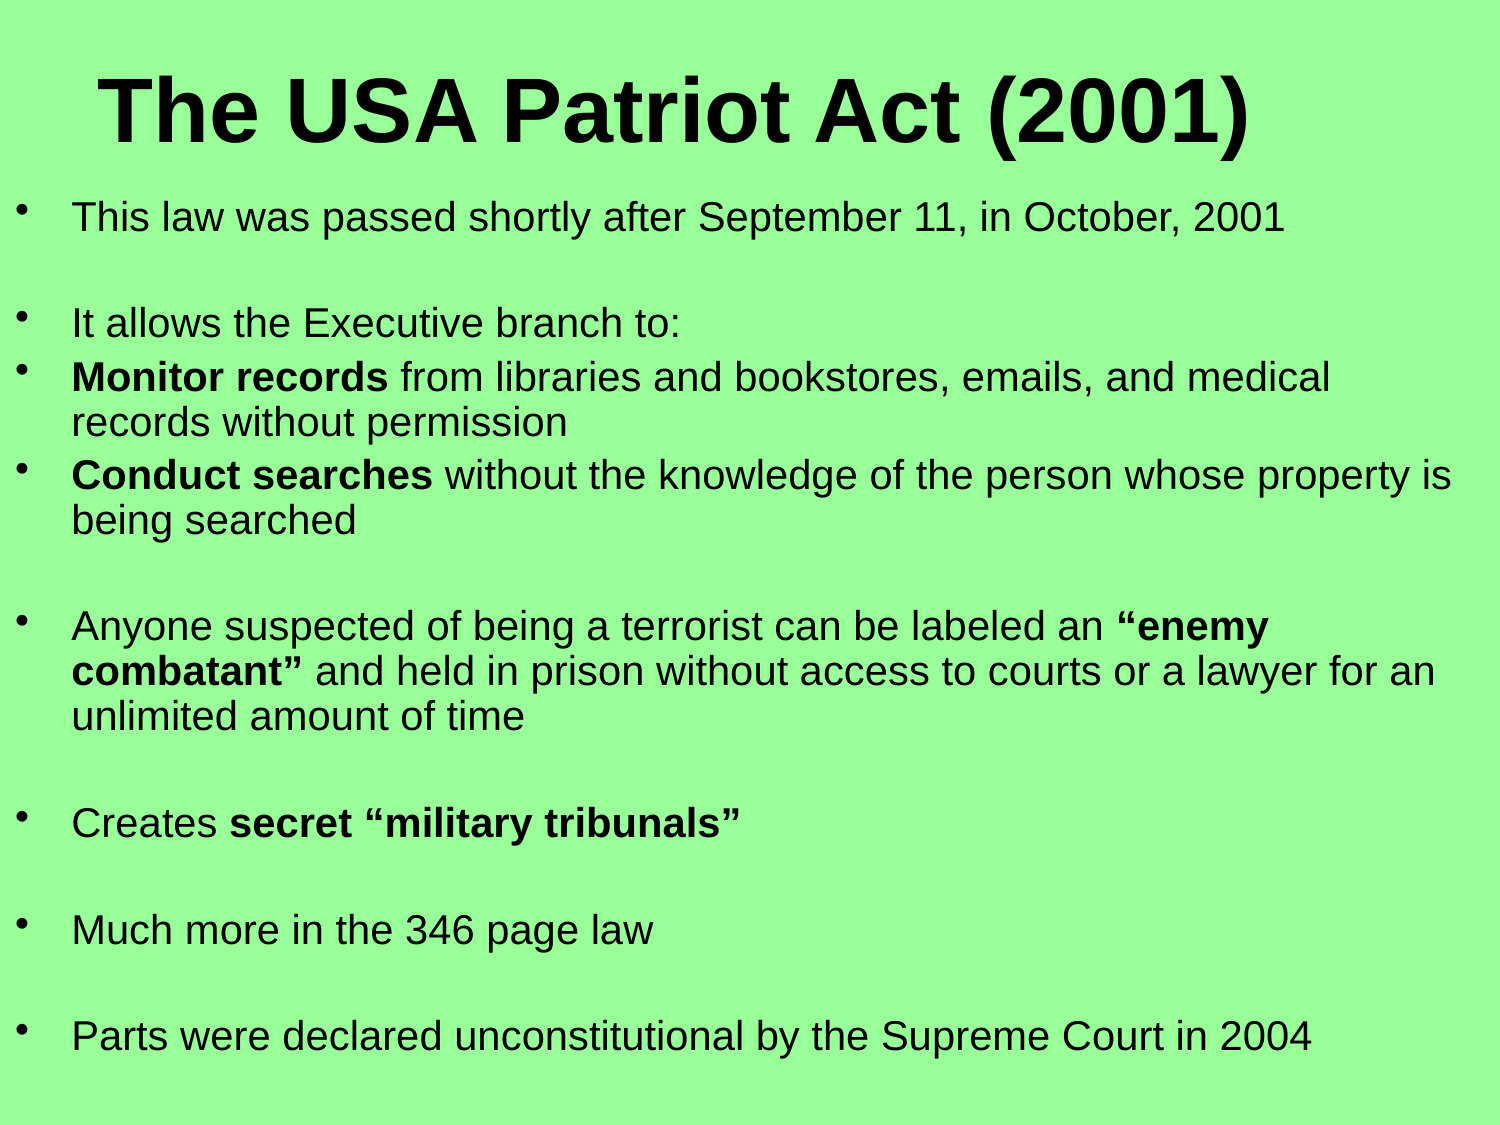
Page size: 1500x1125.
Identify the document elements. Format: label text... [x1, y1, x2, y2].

title The USA Patriot Act (2001) [0, 12, 1350, 187]
list This law was passed shortly after September 11, in October, 2001 It allows the Executive branch to: Monitor records from libraries and bookstores, emails, and medical records without permission Conduct searches without the knowledge of the person whose property is being searched Anyone suspected of being a terrorist can be labeled an “enemy combatant” and held in prison without access to courts or a lawyer for an unlimited amount of time Creates secret “military tribunals” Much more in the 346 page law Parts were declared unconstitutional by the Supreme Court in 2004 [0, 187, 1475, 1125]
